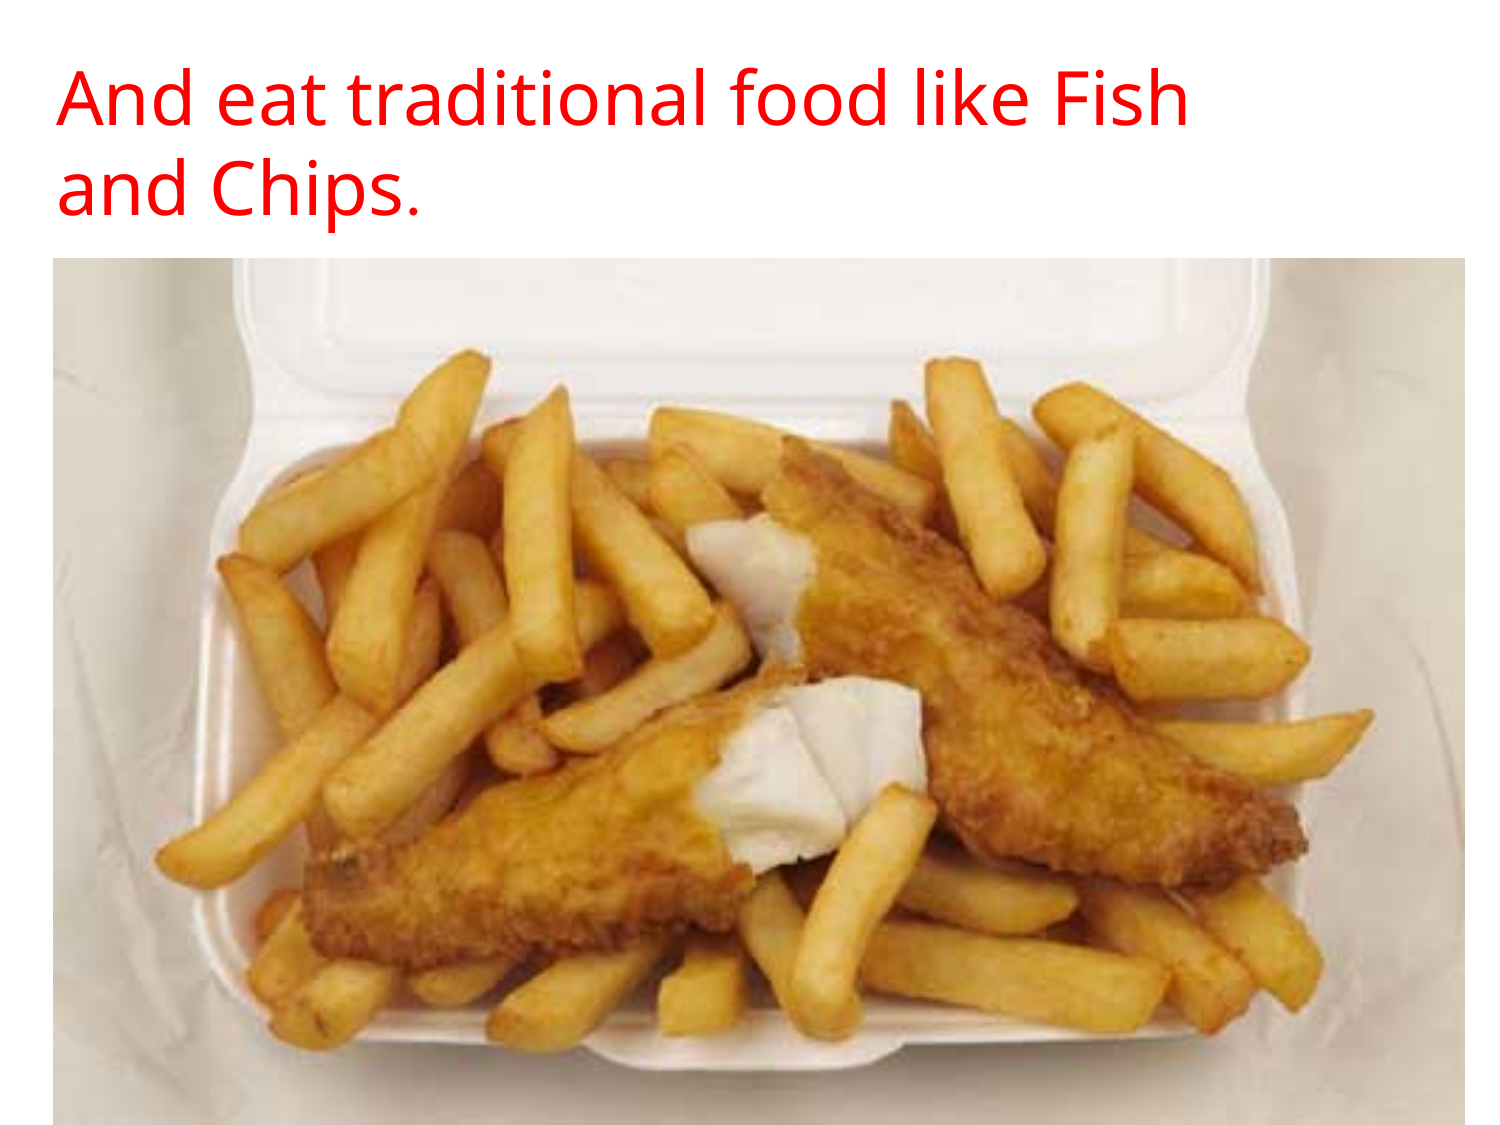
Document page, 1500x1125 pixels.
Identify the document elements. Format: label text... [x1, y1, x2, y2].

text_box And eat traditional food like Fish and Chips. [41, 42, 1341, 238]
picture [52, 258, 1465, 1125]
